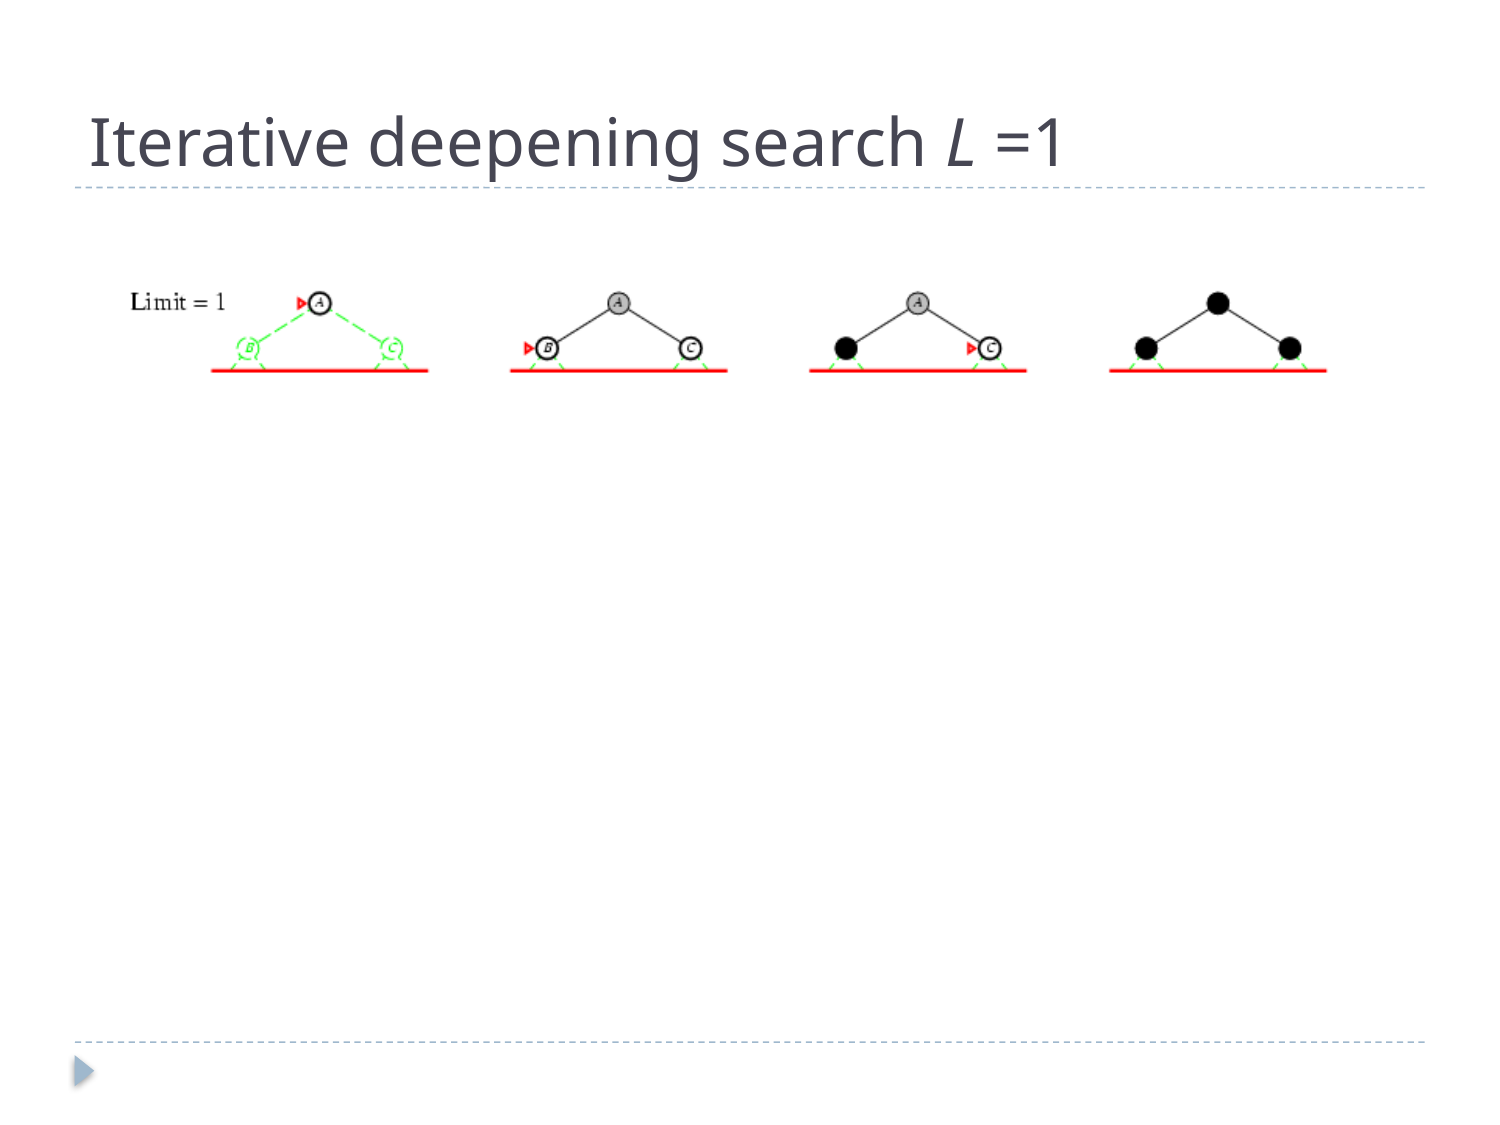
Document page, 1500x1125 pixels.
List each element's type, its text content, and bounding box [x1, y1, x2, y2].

picture [124, 271, 1376, 854]
title Iterative deepening search L =1 [75, 24, 1425, 188]
